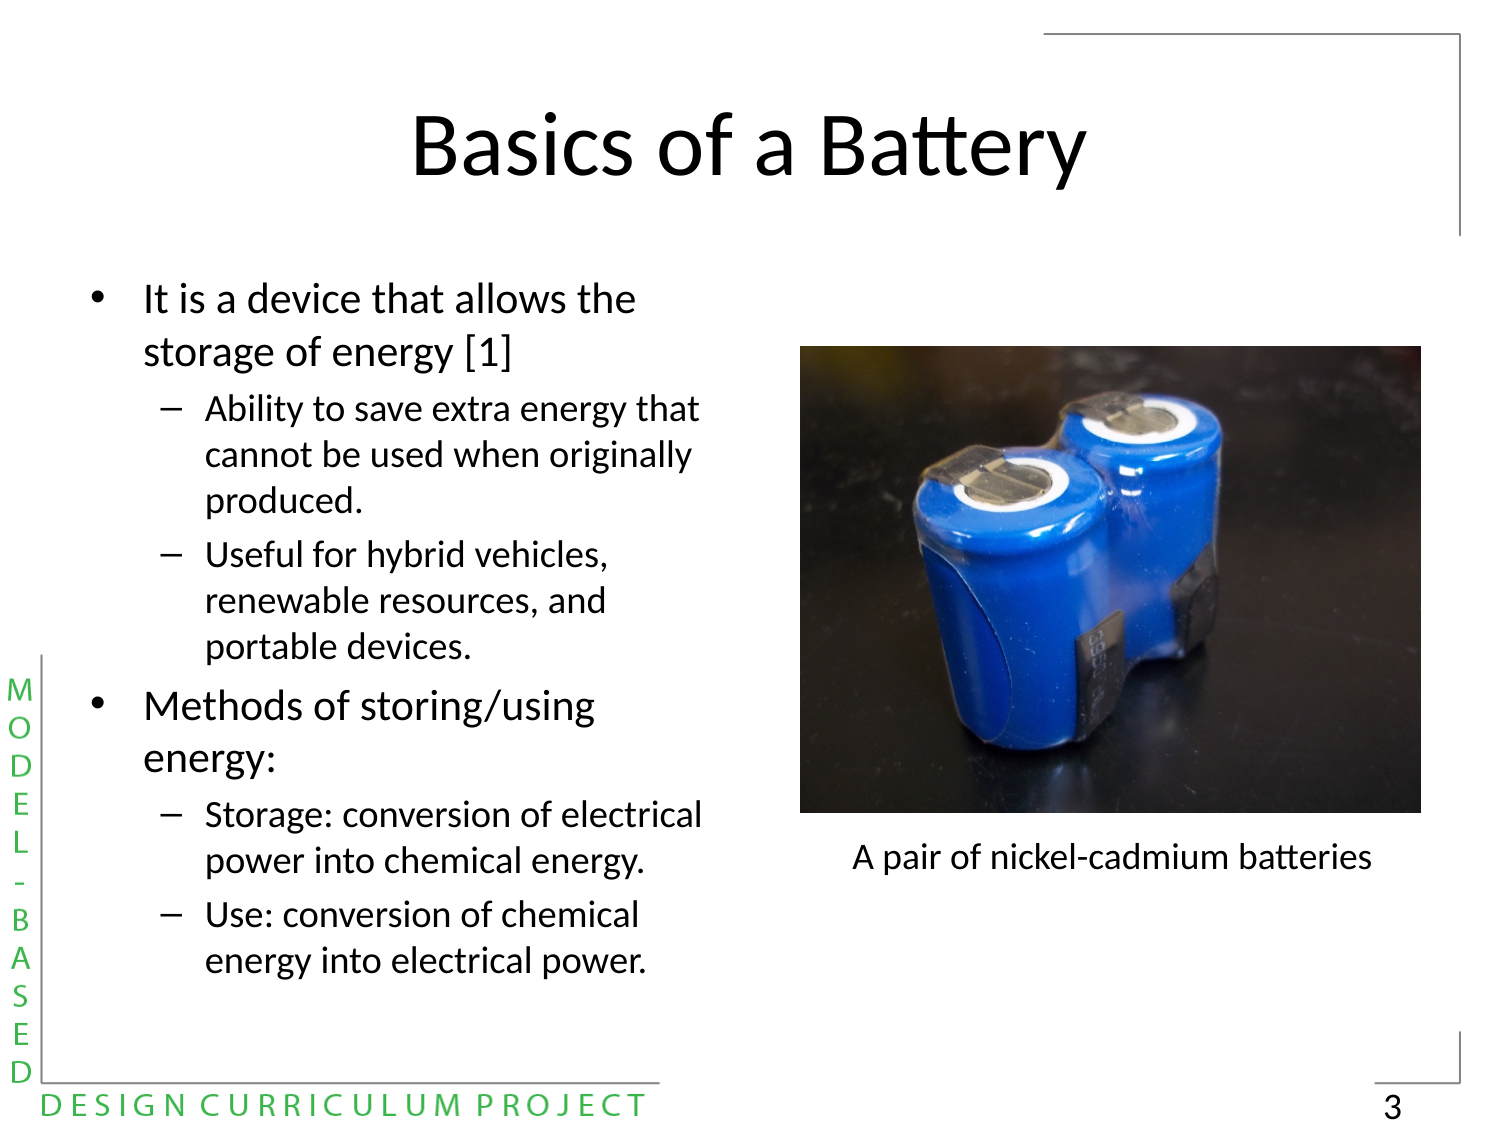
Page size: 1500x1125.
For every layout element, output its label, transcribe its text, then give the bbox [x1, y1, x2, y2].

text_box A pair of nickel-cadmium batteries [837, 824, 1400, 885]
list It is a device that allows the storage of energy [1] Ability to save extra energy that cannot be used when originally produced. Useful for hybrid vehicles, renewable resources, and portable devices. Methods of storing/using energy: Storage: conversion of electrical power into chemical energy. Use: conversion of chemical energy into electrical power. [75, 262, 750, 1005]
title Basics of a Battery [75, 45, 1425, 233]
picture [0, 0, 1500, 1125]
